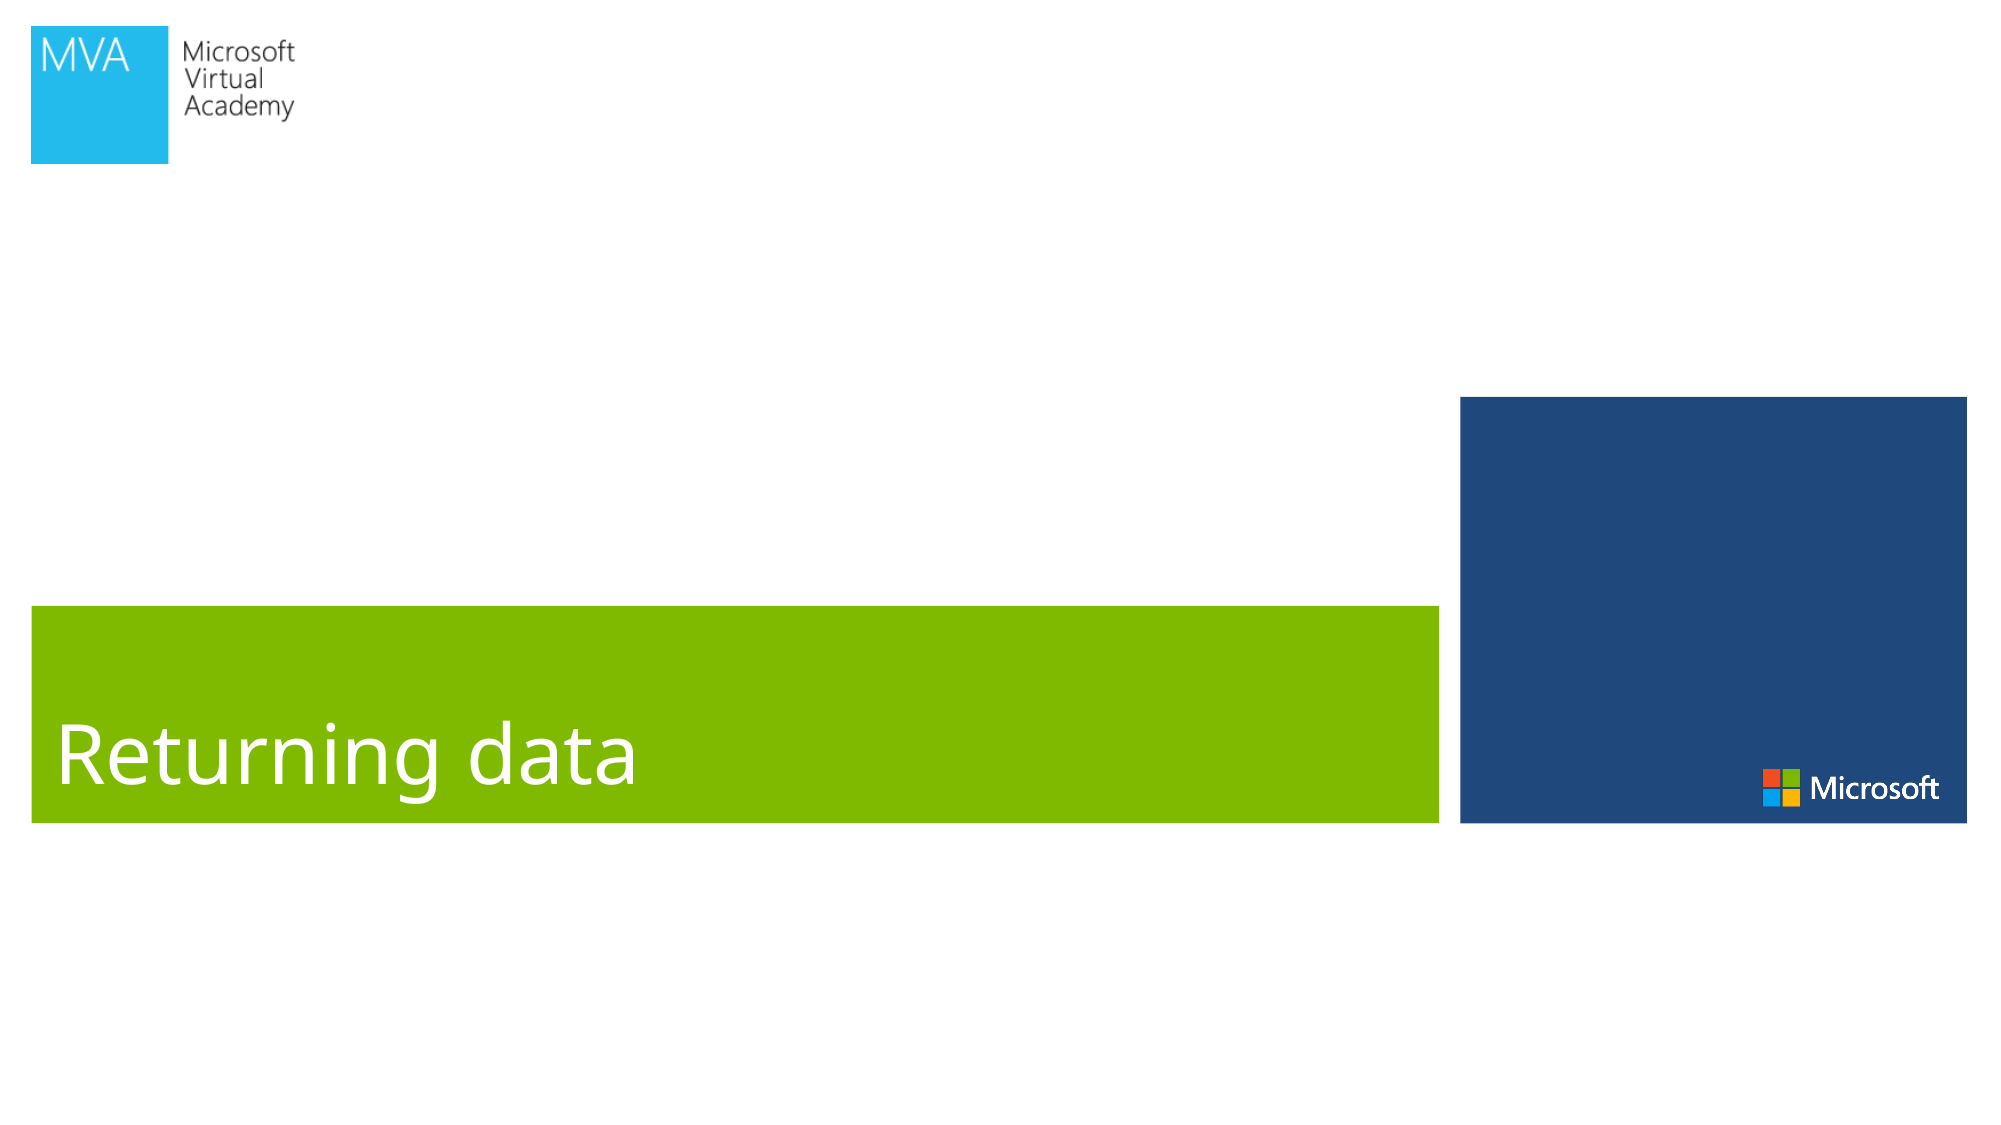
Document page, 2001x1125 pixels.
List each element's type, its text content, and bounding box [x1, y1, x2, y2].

title Returning data [31, 605, 1440, 824]
picture [31, 26, 374, 164]
picture [1760, 759, 1947, 815]
